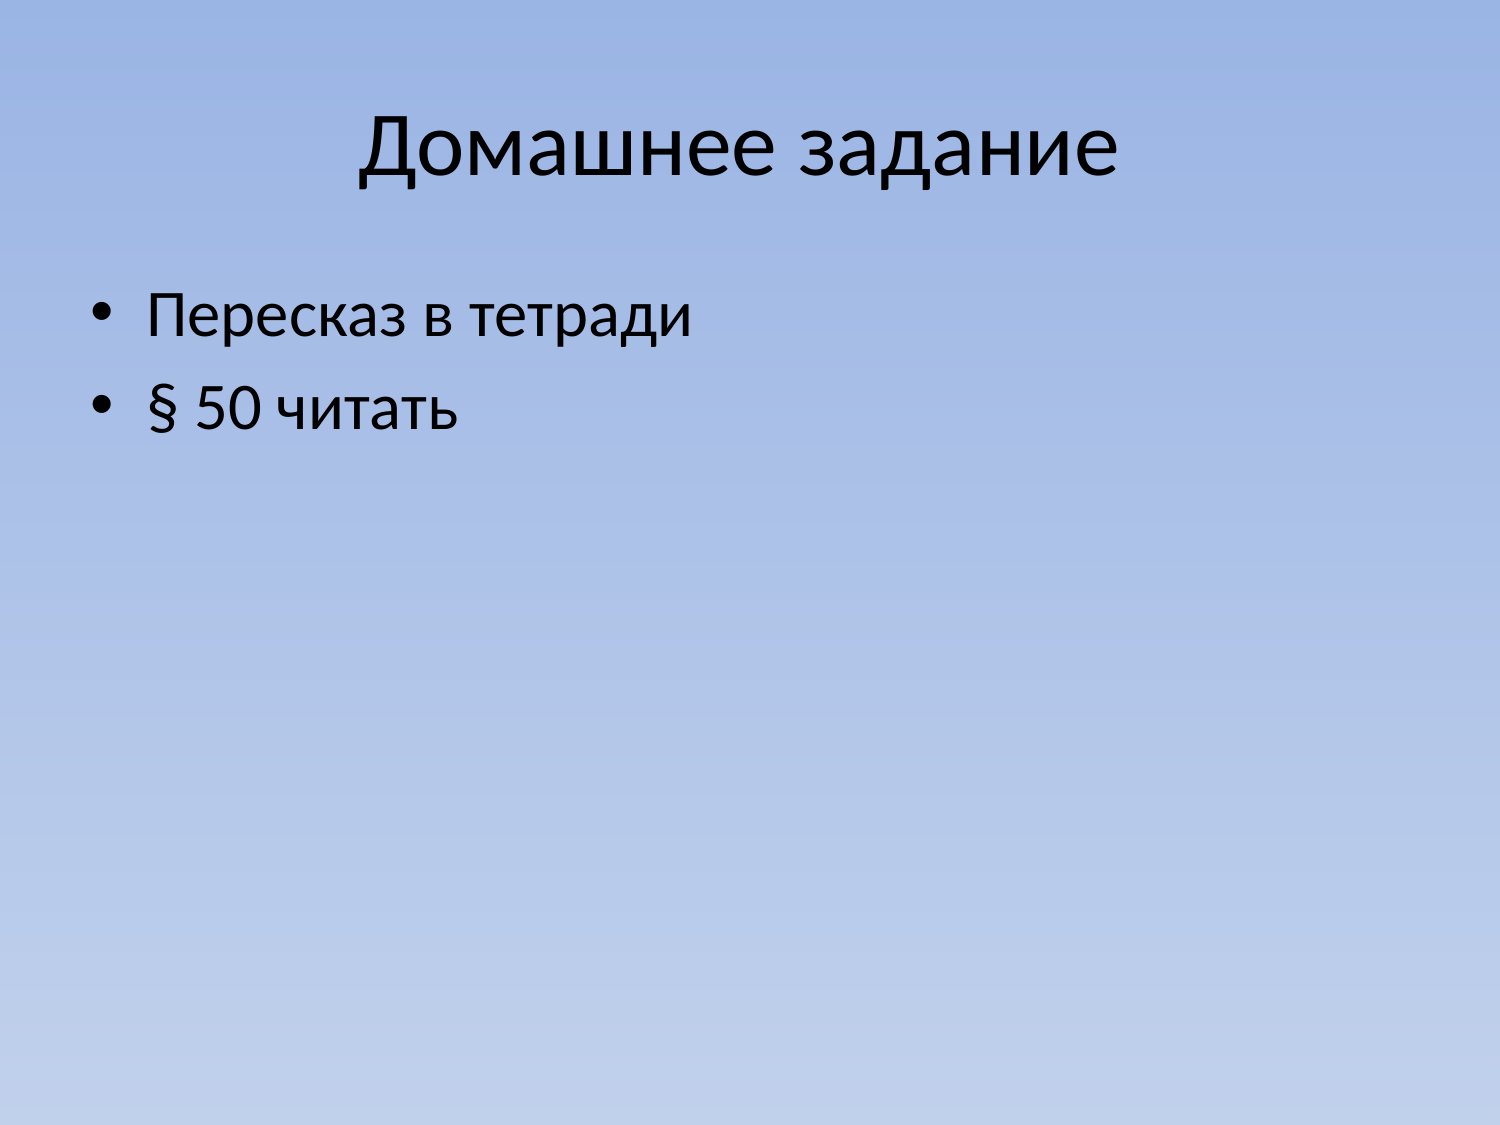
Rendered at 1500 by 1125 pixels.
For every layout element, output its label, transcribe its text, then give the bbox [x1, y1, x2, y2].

list Пересказ в тетради § 50 читать [75, 262, 1425, 1005]
title Домашнее задание [75, 45, 1425, 233]
